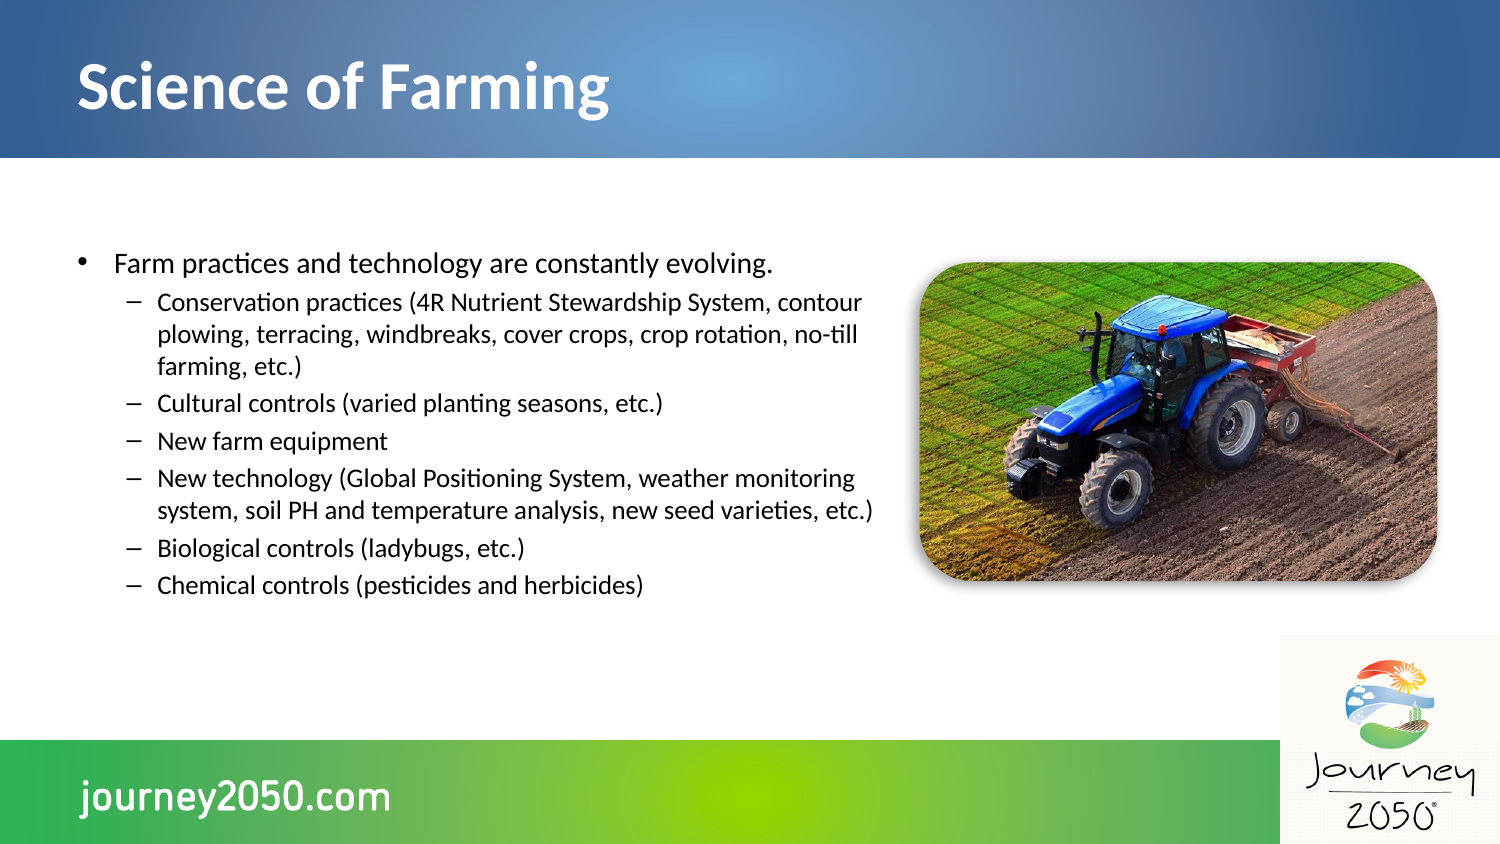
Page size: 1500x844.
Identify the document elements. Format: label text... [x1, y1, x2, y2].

title Science of Farming [62, 11, 1450, 153]
picture [0, 0, 1500, 158]
picture [919, 262, 1438, 582]
picture [0, 635, 1500, 844]
list Farm practices and technology are constantly evolving. Conservation practices (4R Nutrient Stewardship System, contour plowing, terracing, windbreaks, cover crops, crop rotation, no-till farming, etc.) Cultural controls (varied planting seasons, etc.) New farm equipment New technology (Global Positioning System, weather monitoring system, soil PH and temperature analysis, new seed varieties, etc.) Biological controls (ladybugs, etc.) Chemical controls (pesticides and herbicides) [62, 236, 891, 644]
